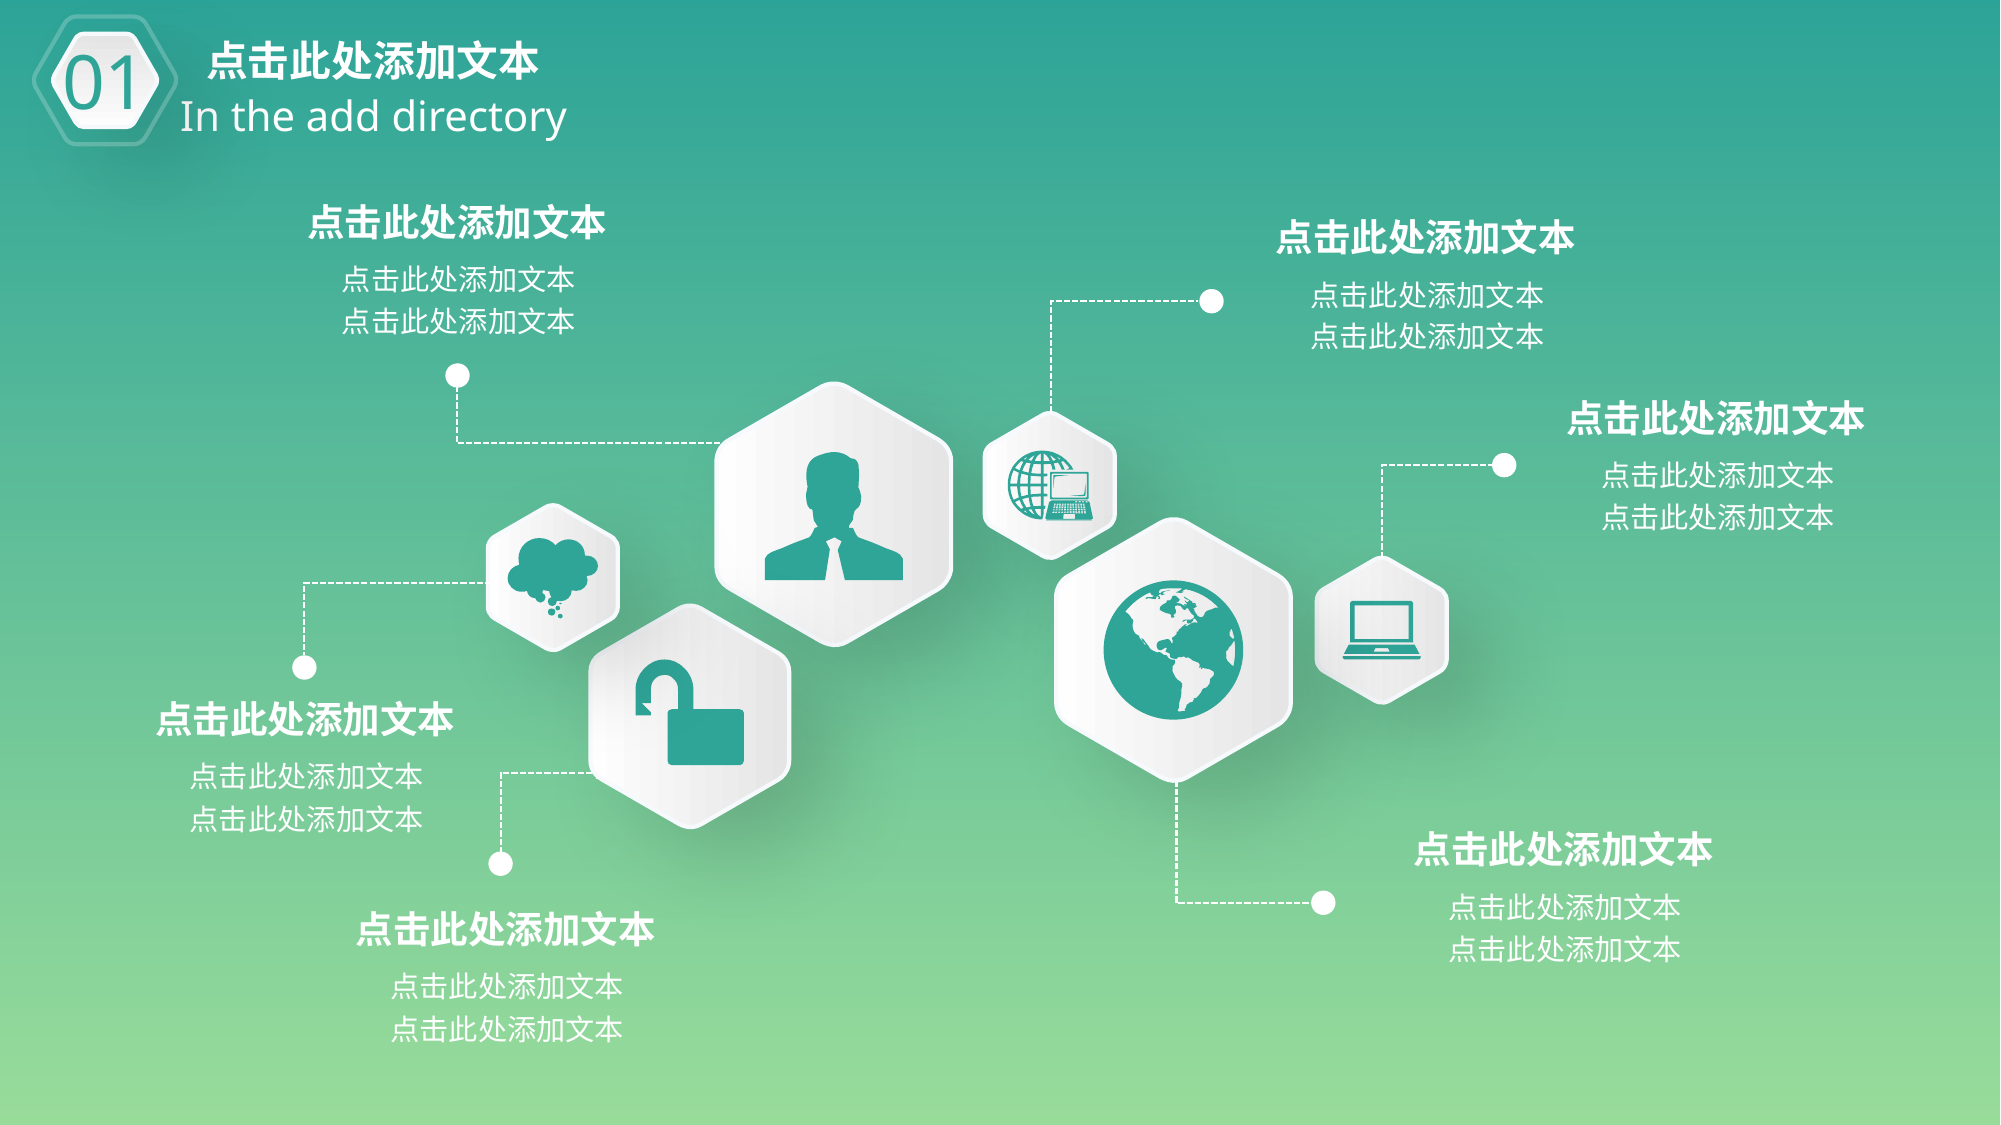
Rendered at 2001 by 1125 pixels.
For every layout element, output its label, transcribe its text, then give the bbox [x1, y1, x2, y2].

text_box 点击此处添加文本 点击此处添加文本 [1433, 874, 1698, 974]
text_box [303, 582, 487, 654]
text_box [984, 413, 1115, 558]
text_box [716, 383, 952, 646]
text_box 点击此处添加文本 [191, 27, 556, 82]
text_box [1310, 889, 1337, 916]
text_box [1198, 287, 1225, 315]
text_box [456, 386, 716, 444]
text_box [1175, 781, 1310, 904]
text_box In the add directory [223, 82, 582, 148]
text_box [1381, 464, 1491, 557]
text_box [34, 16, 177, 145]
text_box 点击此处添加文本 点击此处添加文本 [375, 954, 640, 1054]
text_box [291, 654, 318, 681]
text_box 点击此处添加文本 [1260, 206, 1591, 267]
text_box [1316, 557, 1447, 703]
text_box 点击此处添加文本 [292, 191, 623, 251]
text_box [500, 772, 590, 850]
text_box 点击此处添加文本 [1399, 819, 1729, 879]
text_box 点击此处添加文本 [140, 688, 471, 749]
text_box 点击此处添加文本 点击此处添加文本 [174, 744, 439, 844]
text_box 点击此处添加文本 点击此处添加文本 [1586, 443, 1851, 543]
text_box [1490, 451, 1518, 479]
text_box [487, 850, 514, 877]
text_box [590, 605, 790, 828]
text_box 点击此处添加文本 [1551, 387, 1882, 448]
text_box [1050, 300, 1198, 413]
text_box 点击此处添加文本 [341, 898, 671, 959]
text_box [444, 362, 471, 389]
text_box 点击此处添加文本 点击此处添加文本 [327, 246, 591, 346]
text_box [487, 505, 618, 651]
text_box 点击此处添加文本 点击此处添加文本 [1295, 262, 1560, 362]
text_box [1056, 519, 1291, 781]
